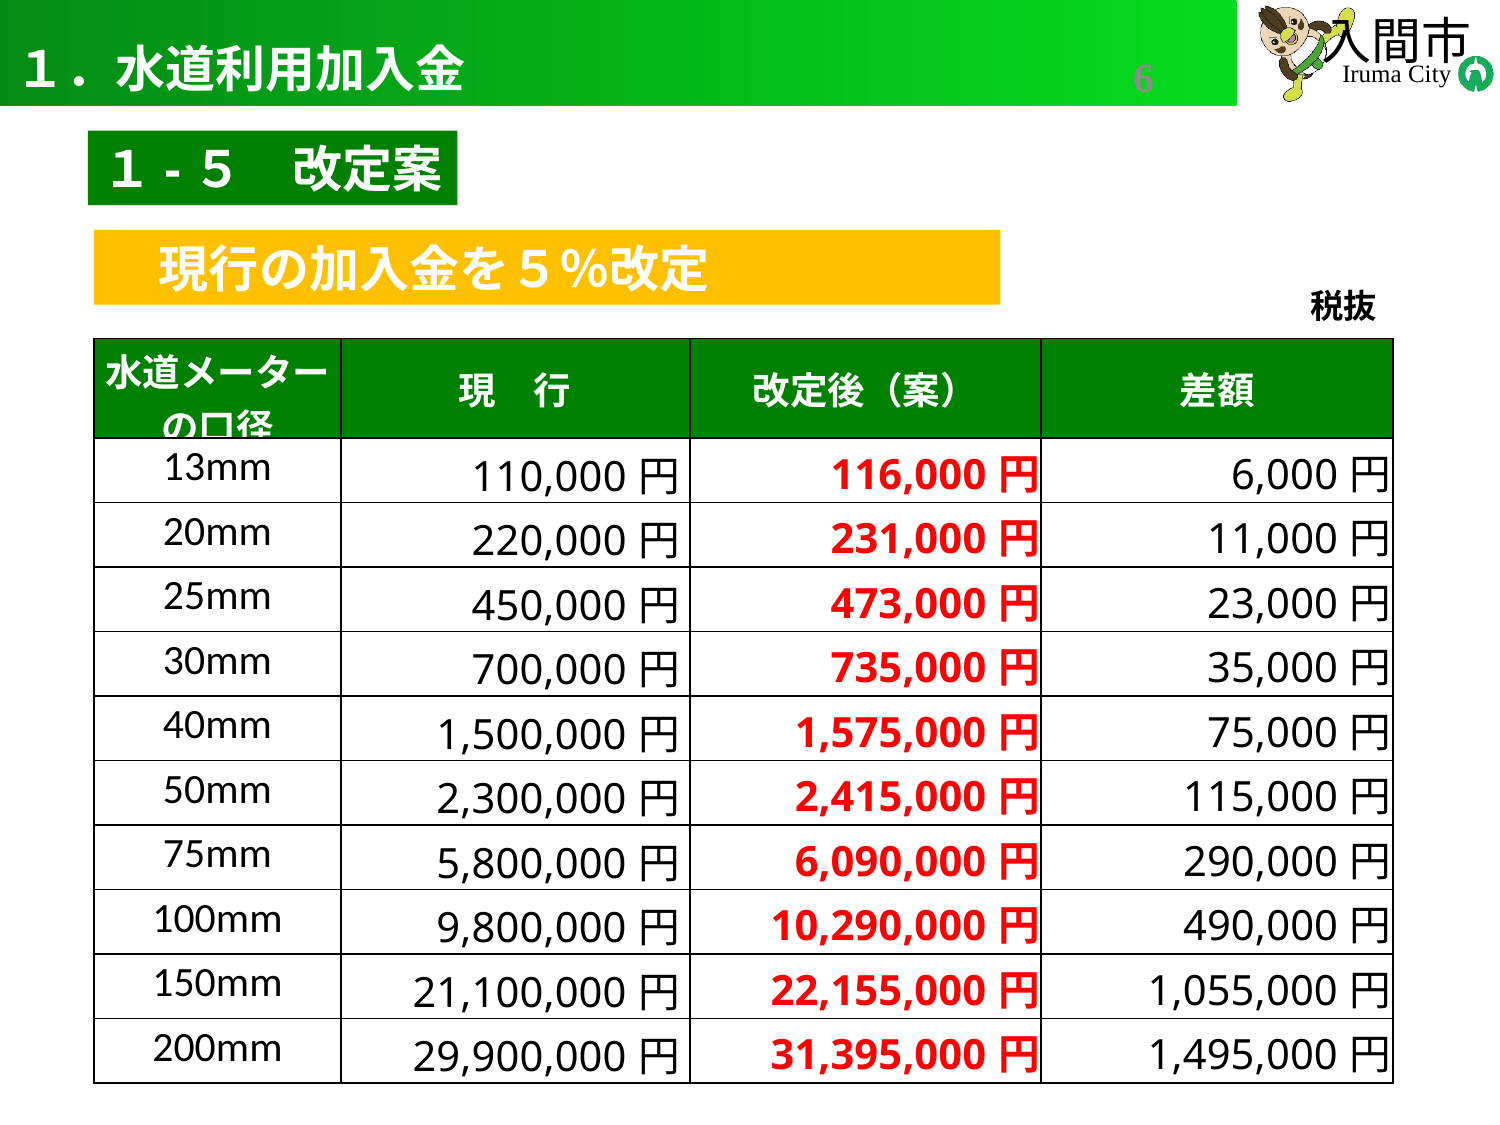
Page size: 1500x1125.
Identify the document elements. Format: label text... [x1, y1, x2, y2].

table_cell 10,290,000円 [691, 890, 1040, 953]
table_cell 100mm [95, 890, 340, 953]
picture [1454, 53, 1497, 95]
table_cell 700,000円 [342, 632, 689, 695]
table_cell 5,800,000円 [342, 826, 689, 889]
title １．水道利用加入金 [0, 0, 1237, 106]
table_cell 473,000円 [691, 568, 1040, 631]
table_cell 6,000円 [1042, 439, 1392, 502]
table_cell 110,000円 [342, 439, 689, 502]
table_cell 735,000円 [691, 632, 1040, 695]
table_cell 75,000円 [1042, 697, 1392, 760]
table_cell 115,000円 [1042, 761, 1392, 824]
table_cell 1,500,000円 [342, 697, 689, 760]
table_cell 35,000円 [1042, 632, 1392, 695]
text_box 税抜 [1296, 277, 1393, 333]
table_header 水道メーターの口径 [95, 339, 340, 437]
text_box １-５ 改定案 [87, 130, 458, 206]
table_cell 6,090,000円 [691, 826, 1040, 889]
table_cell 23,000円 [1042, 568, 1392, 631]
table_cell 21,100,000円 [342, 955, 689, 1018]
table_cell 50mm [95, 761, 340, 824]
table_cell 40mm [95, 697, 340, 760]
table_header 差額 [1042, 339, 1392, 437]
table_cell 220,000円 [342, 503, 689, 566]
table_cell 11,000円 [1042, 503, 1392, 566]
slide_number 6 [1062, 41, 1170, 108]
table_cell 31,395,000円 [691, 1019, 1040, 1082]
table_cell 200mm [95, 1019, 340, 1082]
table_header 現 行 [342, 339, 689, 437]
table_cell 1,575,000円 [691, 697, 1040, 760]
table_cell 116,000円 [691, 439, 1040, 502]
table_cell 490,000円 [1042, 890, 1392, 953]
picture [1252, 0, 1358, 106]
table_cell 29,900,000円 [342, 1019, 689, 1082]
table_cell 1,495,000円 [1042, 1019, 1392, 1082]
table_cell 9,800,000円 [342, 890, 689, 953]
table_cell 25mm [95, 568, 340, 631]
table_cell 30mm [95, 632, 340, 695]
table_cell 22,155,000円 [691, 955, 1040, 1018]
table_cell 1,055,000円 [1042, 955, 1392, 1018]
table_cell 231,000円 [691, 503, 1040, 566]
table_cell 20mm [95, 503, 340, 566]
table_cell 450,000円 [342, 568, 689, 631]
text_box 現行の加入金を５％改定 [94, 229, 1001, 305]
table_cell 290,000円 [1042, 826, 1392, 889]
table_cell 150mm [95, 955, 340, 1018]
table_header 改定後（案） [691, 339, 1040, 437]
table_cell 75mm [95, 826, 340, 889]
table_cell 2,300,000円 [342, 761, 689, 824]
table_cell 13mm [95, 439, 340, 502]
table_cell 2,415,000円 [691, 761, 1040, 824]
